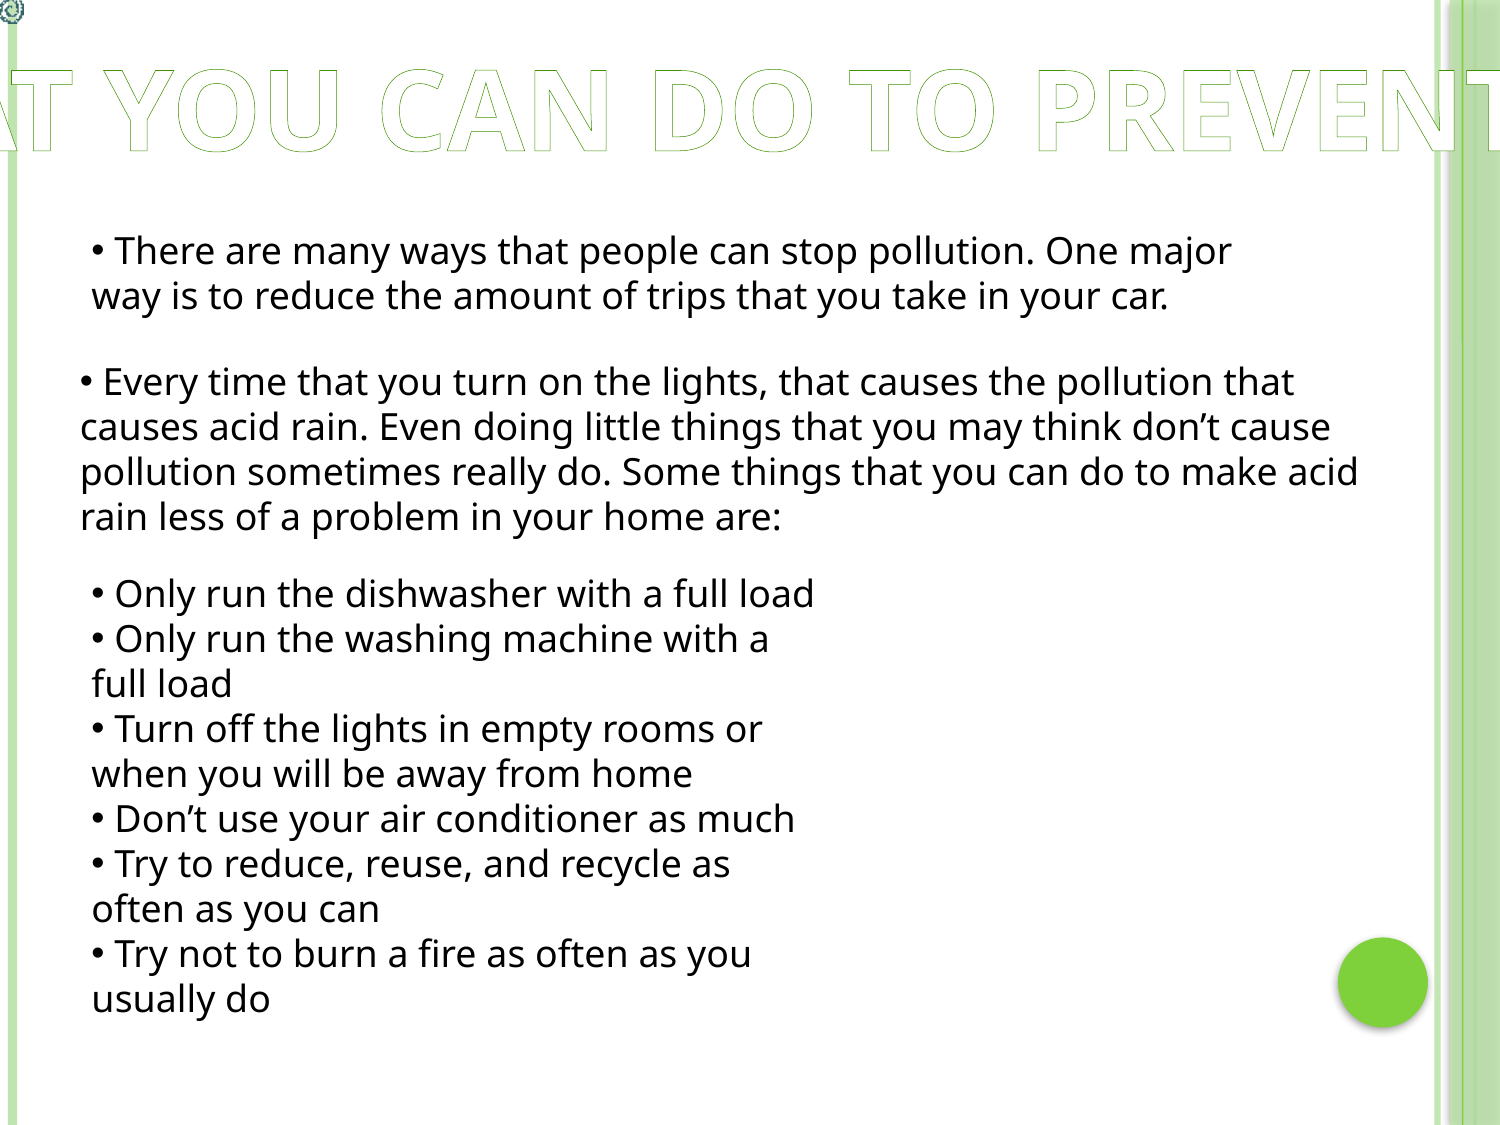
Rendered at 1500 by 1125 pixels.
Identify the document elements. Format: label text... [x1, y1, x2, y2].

text_box Only run the dishwasher with a full load Only run the washing machine with a full load Turn off the lights in empty rooms or when you will be away from home Don’t use your air conditioner as much Try to reduce, reuse, and recycle as often as you can Try not to burn a fire as often as you usually do [76, 562, 833, 1028]
text_box WHAT YOU CAN DO TO PREVENT IT? [0, 30, 1500, 181]
text_box Every time that you turn on the lights, that causes the pollution that causes acid rain. Even doing little things that you may think don’t cause pollution sometimes really do. Some things that you can do to make acid rain less of a problem in your home are: [64, 350, 1388, 546]
text_box There are many ways that people can stop pollution. One major way is to reduce the amount of trips that you take in your car. [76, 219, 1294, 325]
picture [0, 0, 24, 24]
